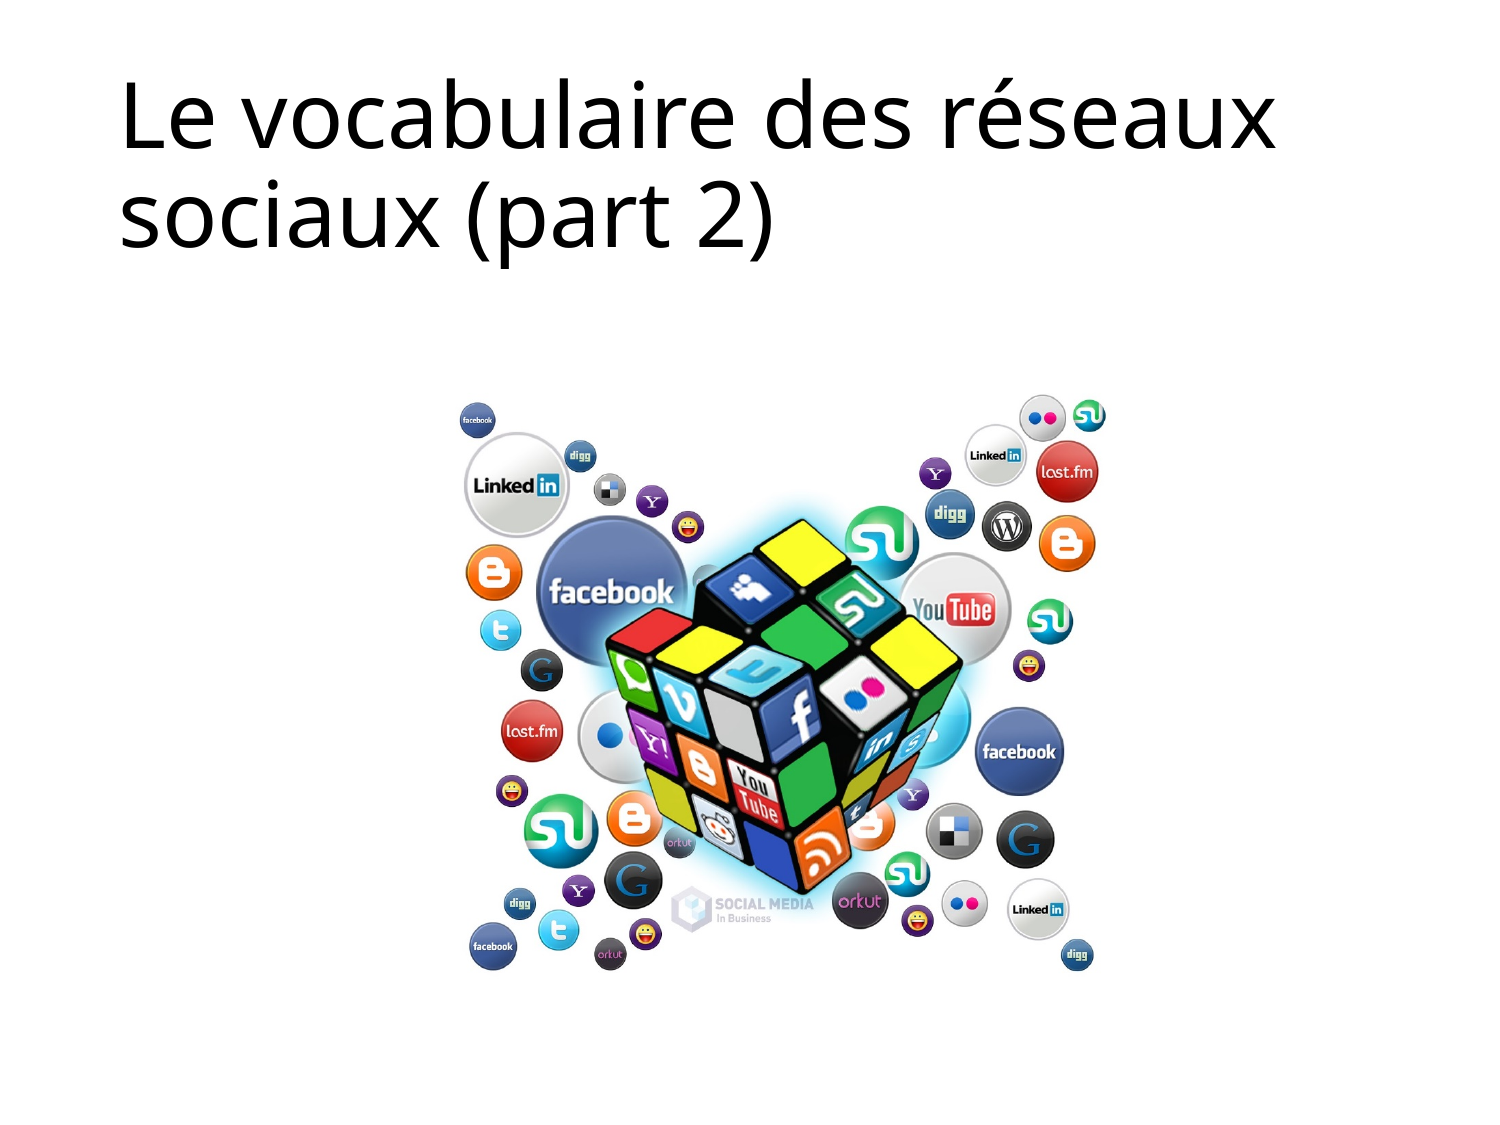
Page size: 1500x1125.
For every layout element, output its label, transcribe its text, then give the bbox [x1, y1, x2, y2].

title Le vocabulaire des réseaux sociaux (part 2) [103, 59, 1397, 278]
picture [412, 371, 1132, 1020]
